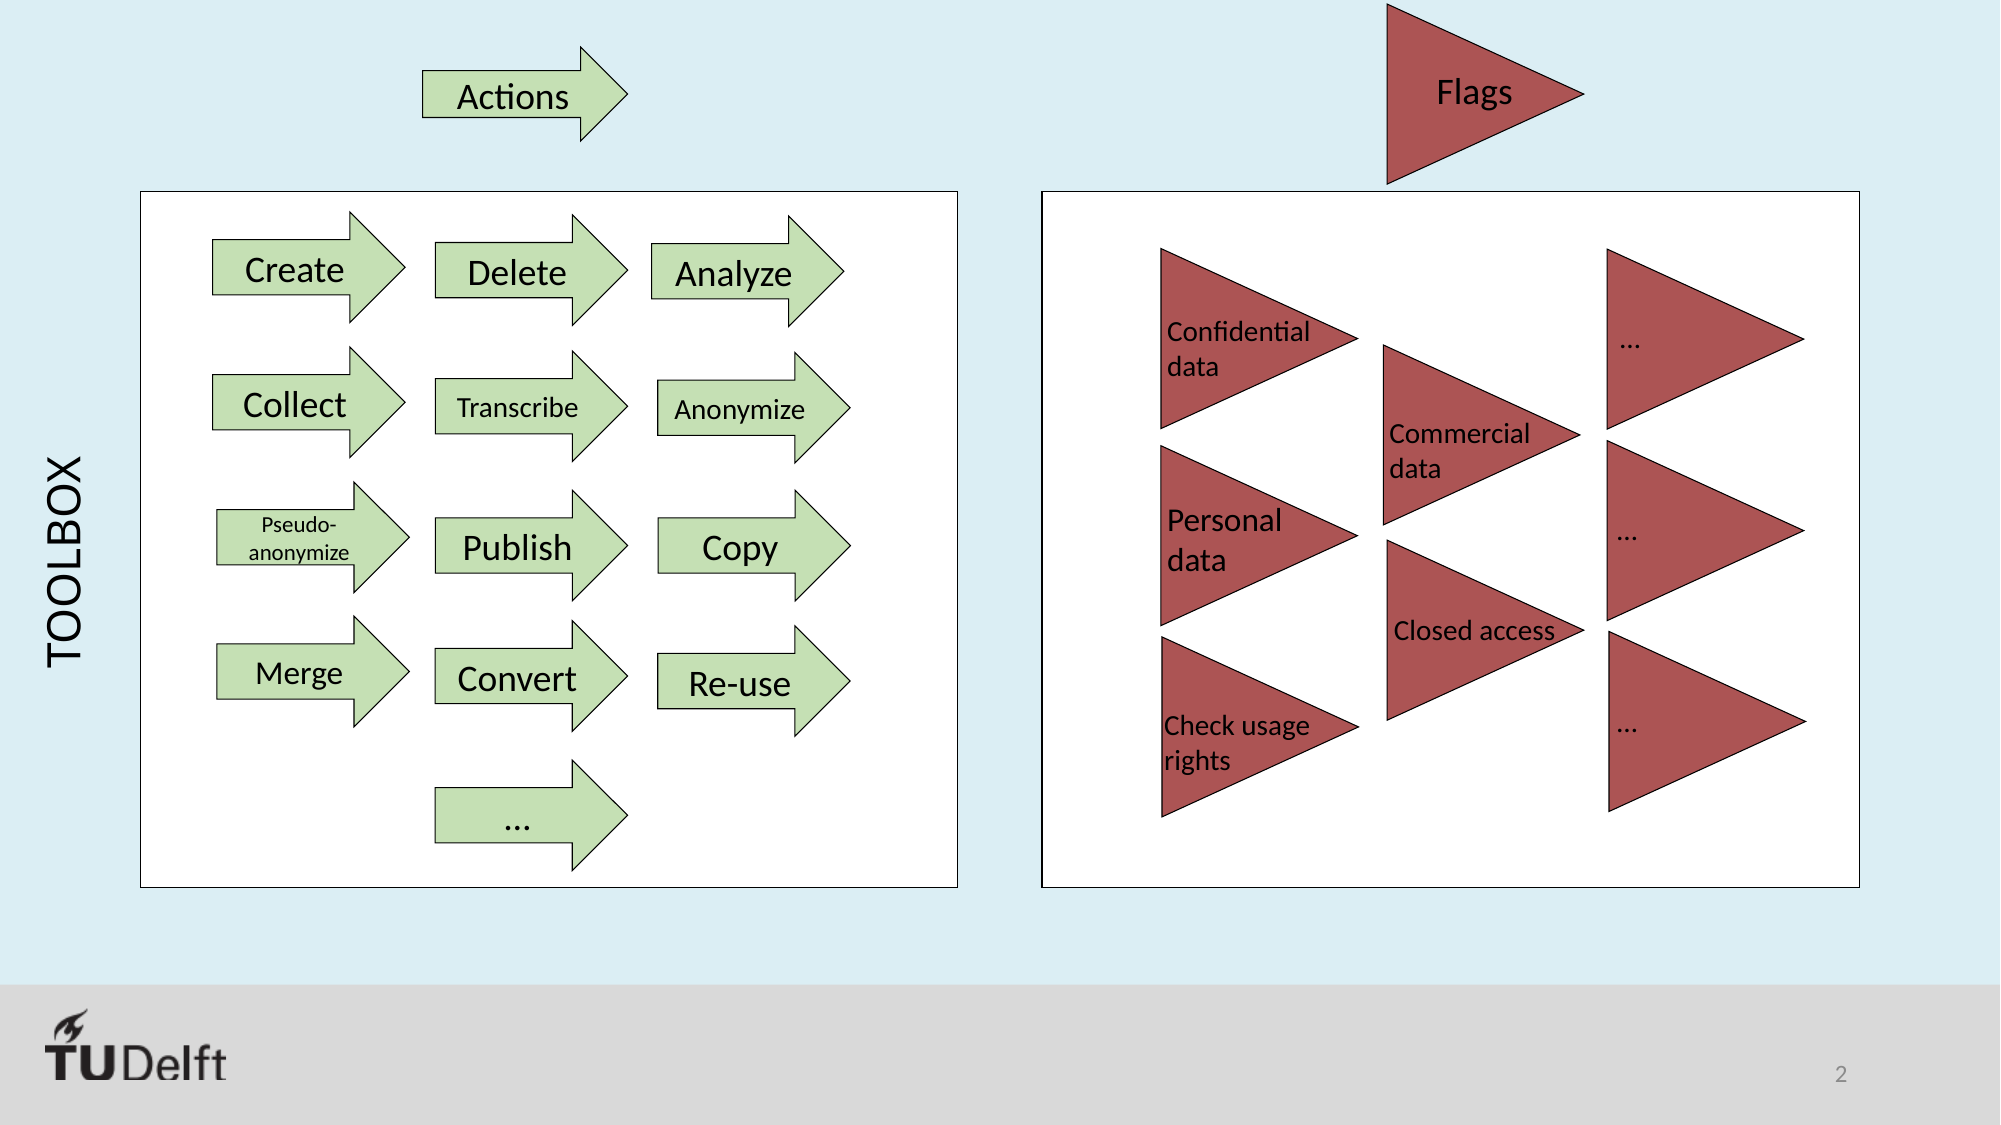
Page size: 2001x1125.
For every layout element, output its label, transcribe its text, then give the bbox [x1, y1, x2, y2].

text_box Collect [212, 345, 406, 459]
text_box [1379, 540, 1592, 721]
text_box [1578, 90, 1586, 98]
text_box [1606, 362, 1756, 430]
text_box Anonymize [657, 351, 851, 465]
text_box Merge [216, 614, 411, 729]
text_box … [1605, 311, 1819, 362]
text_box Actions [422, 45, 629, 143]
text_box … [434, 758, 629, 872]
text_box [1386, 120, 1529, 185]
text_box Publish [434, 488, 629, 603]
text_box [1602, 440, 1815, 621]
text_box Re-use [657, 624, 851, 738]
text_box [1386, 3, 1511, 60]
text_box Transcribe [434, 349, 629, 463]
text_box Analyze [651, 214, 845, 328]
text_box Pseudo-anonymize [216, 480, 411, 594]
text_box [1152, 248, 1358, 429]
text_box Flags [1372, 60, 1578, 120]
text_box Create [212, 210, 406, 324]
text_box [1149, 636, 1359, 817]
text_box Copy [657, 488, 852, 603]
slide_number 2 [1412, 1042, 1863, 1103]
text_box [1152, 445, 1358, 626]
text_box Convert [434, 619, 629, 733]
text_box [1606, 248, 1744, 311]
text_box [1374, 344, 1580, 525]
text_box Delete [434, 213, 629, 327]
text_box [1602, 631, 1815, 812]
